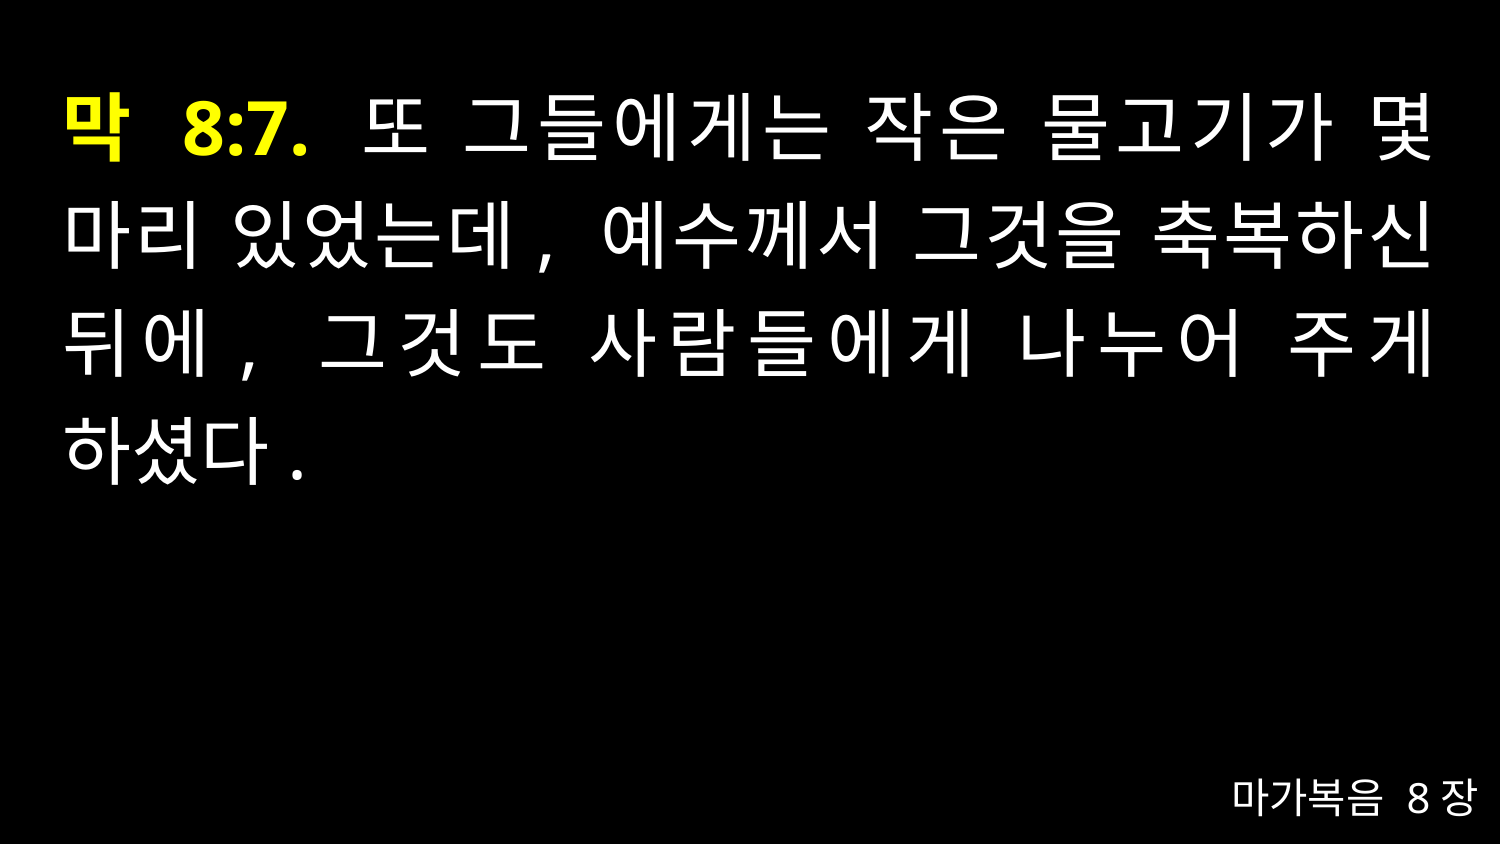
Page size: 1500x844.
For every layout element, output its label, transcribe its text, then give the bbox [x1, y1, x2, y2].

subtitle 마가복음 8장 [916, 770, 1500, 844]
title 막 8:7. 또 그들에게는 작은 물고기가 몇 마리 있었는데, 예수께서 그것을 축복하신 뒤에, 그것도 사람들에게 나누어 주게 하셨다. [0, 0, 1500, 844]
